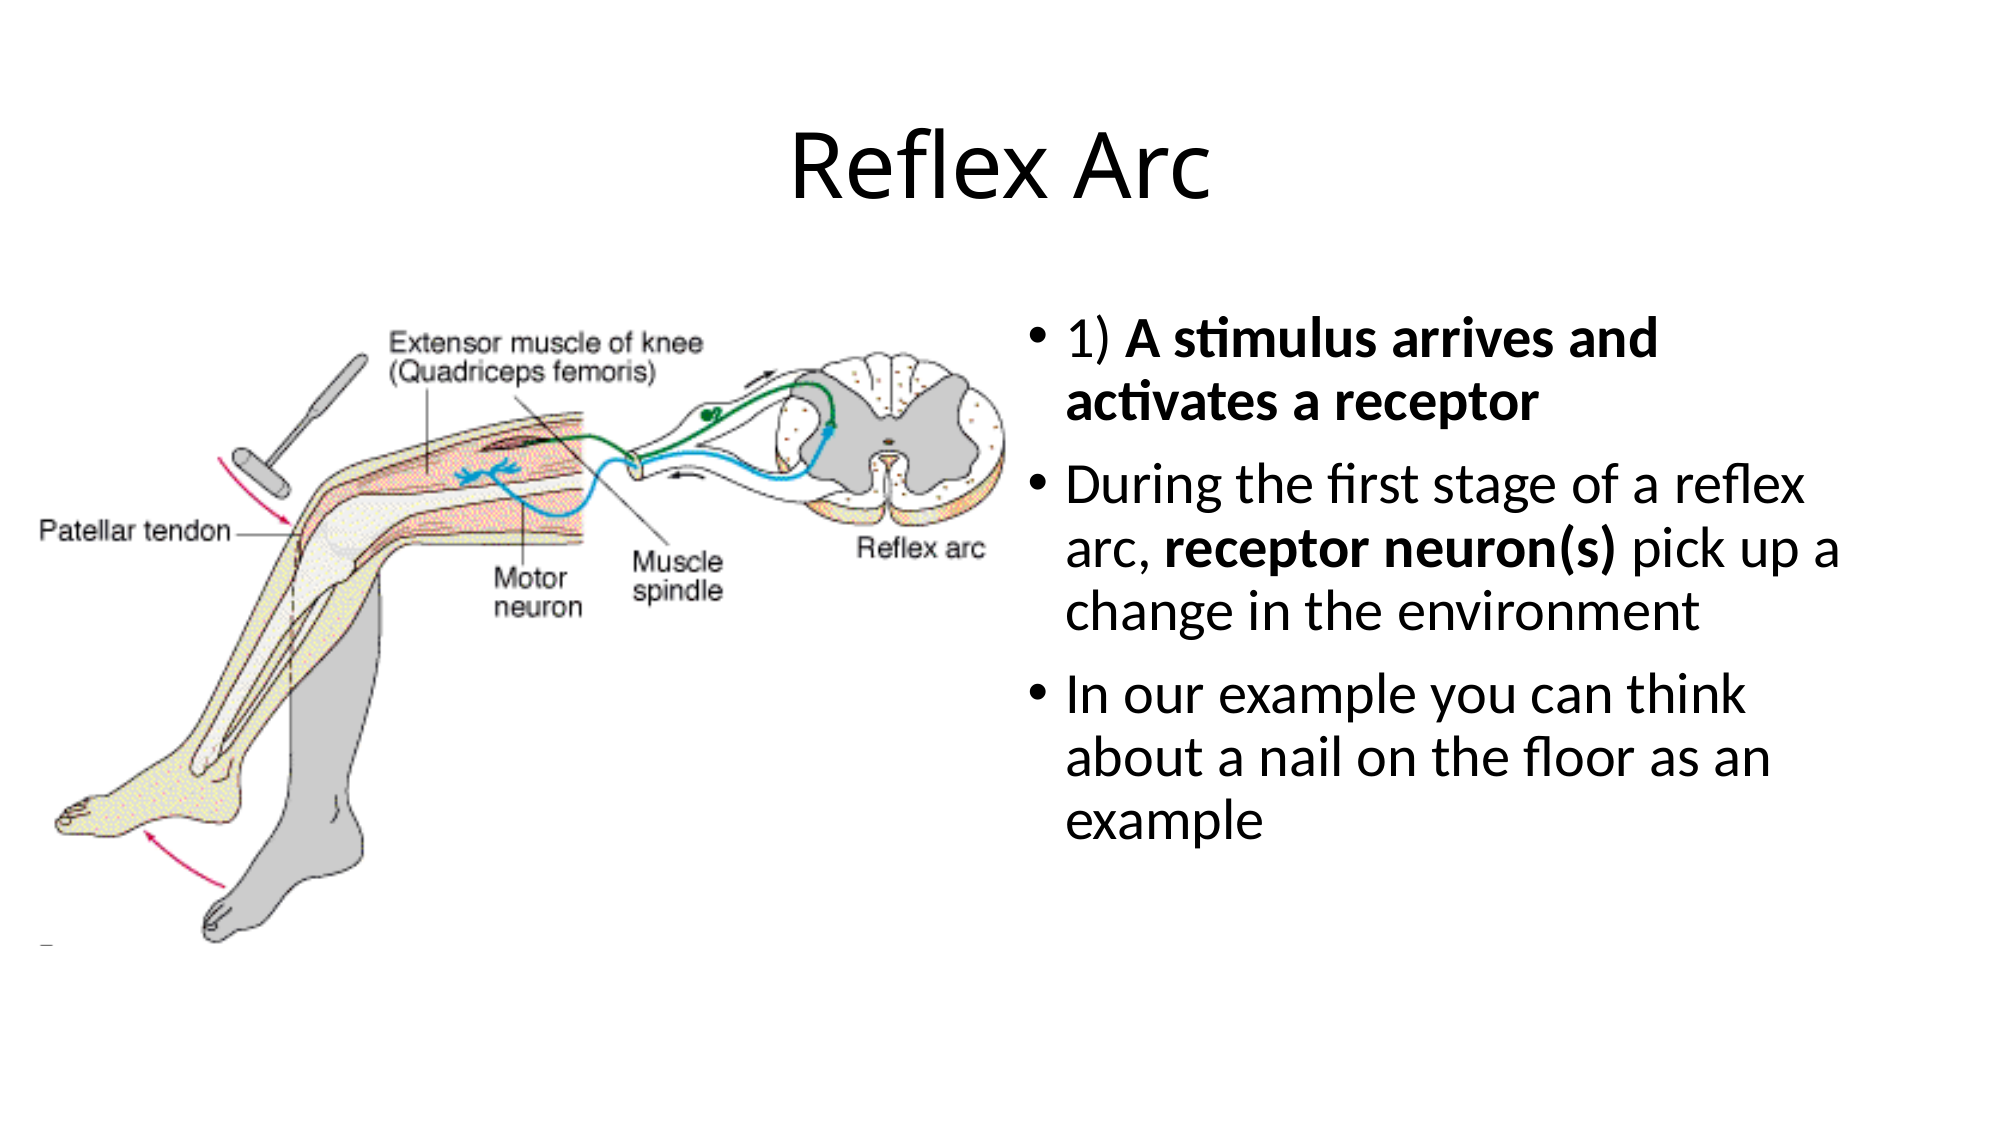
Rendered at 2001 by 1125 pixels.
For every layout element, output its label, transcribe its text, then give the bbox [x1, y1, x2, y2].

list 1) A stimulus arrives and activates a receptor During the first stage of a reflex arc, receptor neuron(s) pick up a change in the environment In our example you can think about a nail on the floor as an example [1012, 299, 1863, 1014]
picture [33, 318, 1013, 946]
title Reflex Arc [137, 59, 1863, 278]
